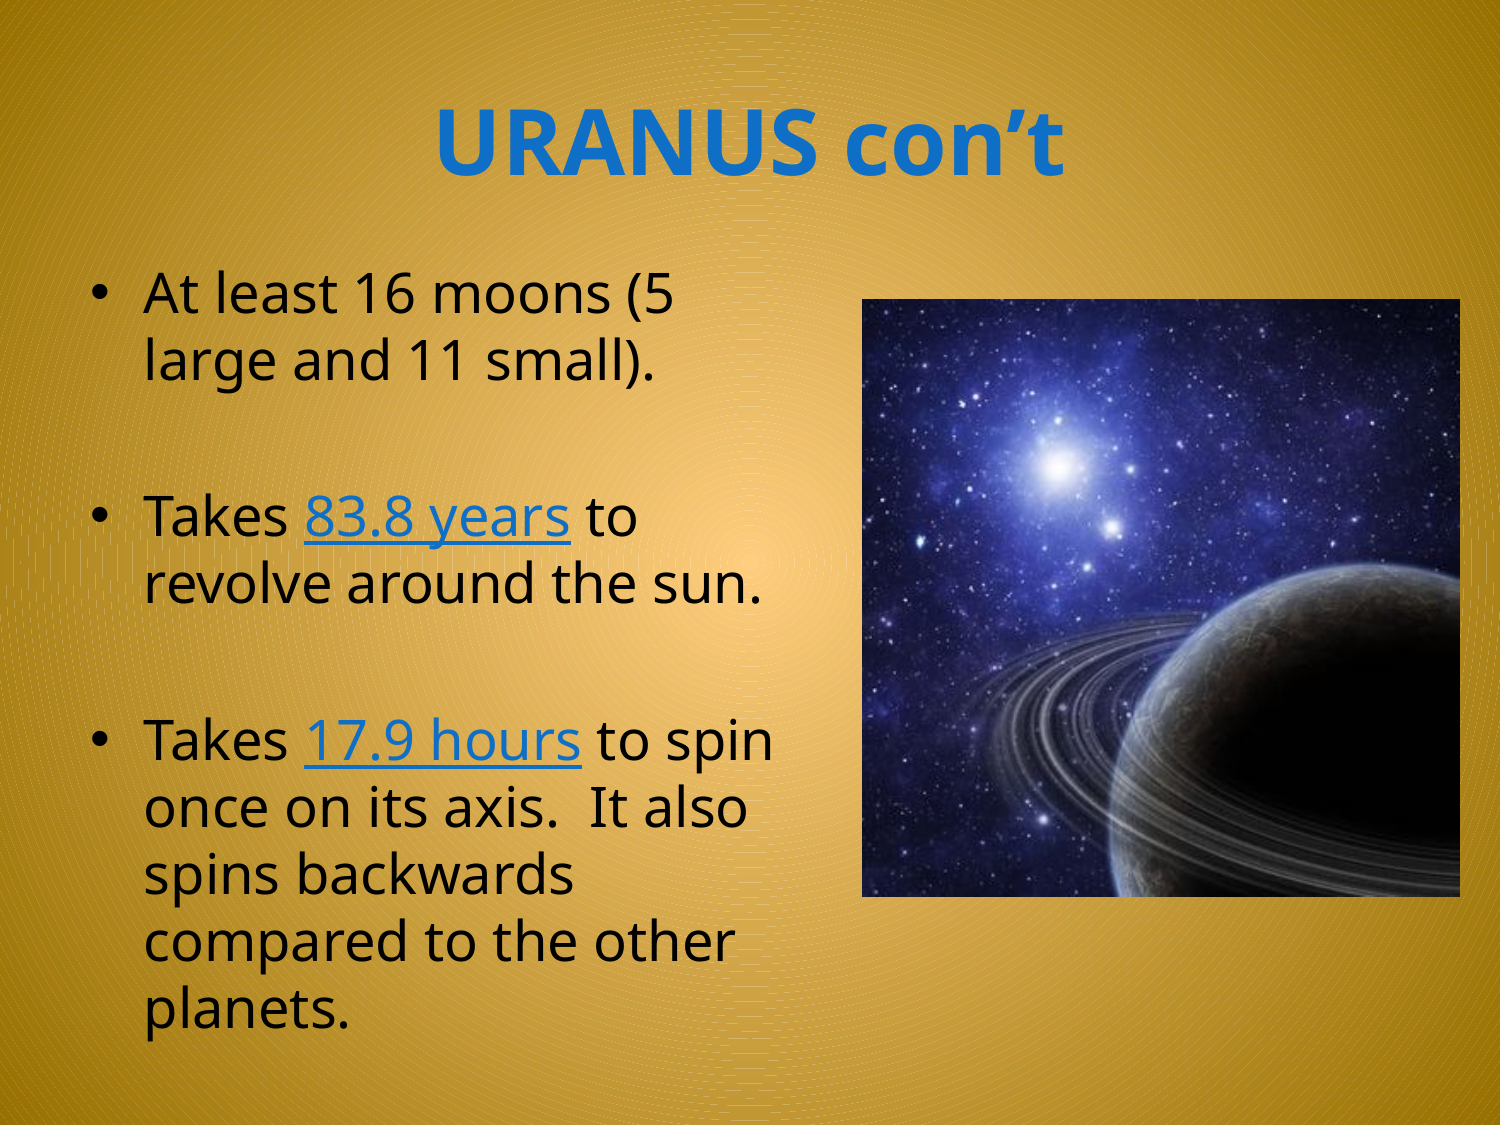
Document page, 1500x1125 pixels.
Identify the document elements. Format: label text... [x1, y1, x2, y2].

title URANUS con’t [75, 45, 1425, 233]
list At least 16 moons (5 large and 11 small). Takes 83.8 years to revolve around the sun. Takes 17.9 hours to spin once on its axis. It also spins backwards compared to the other planets. [75, 249, 800, 1063]
picture [862, 299, 1460, 898]
